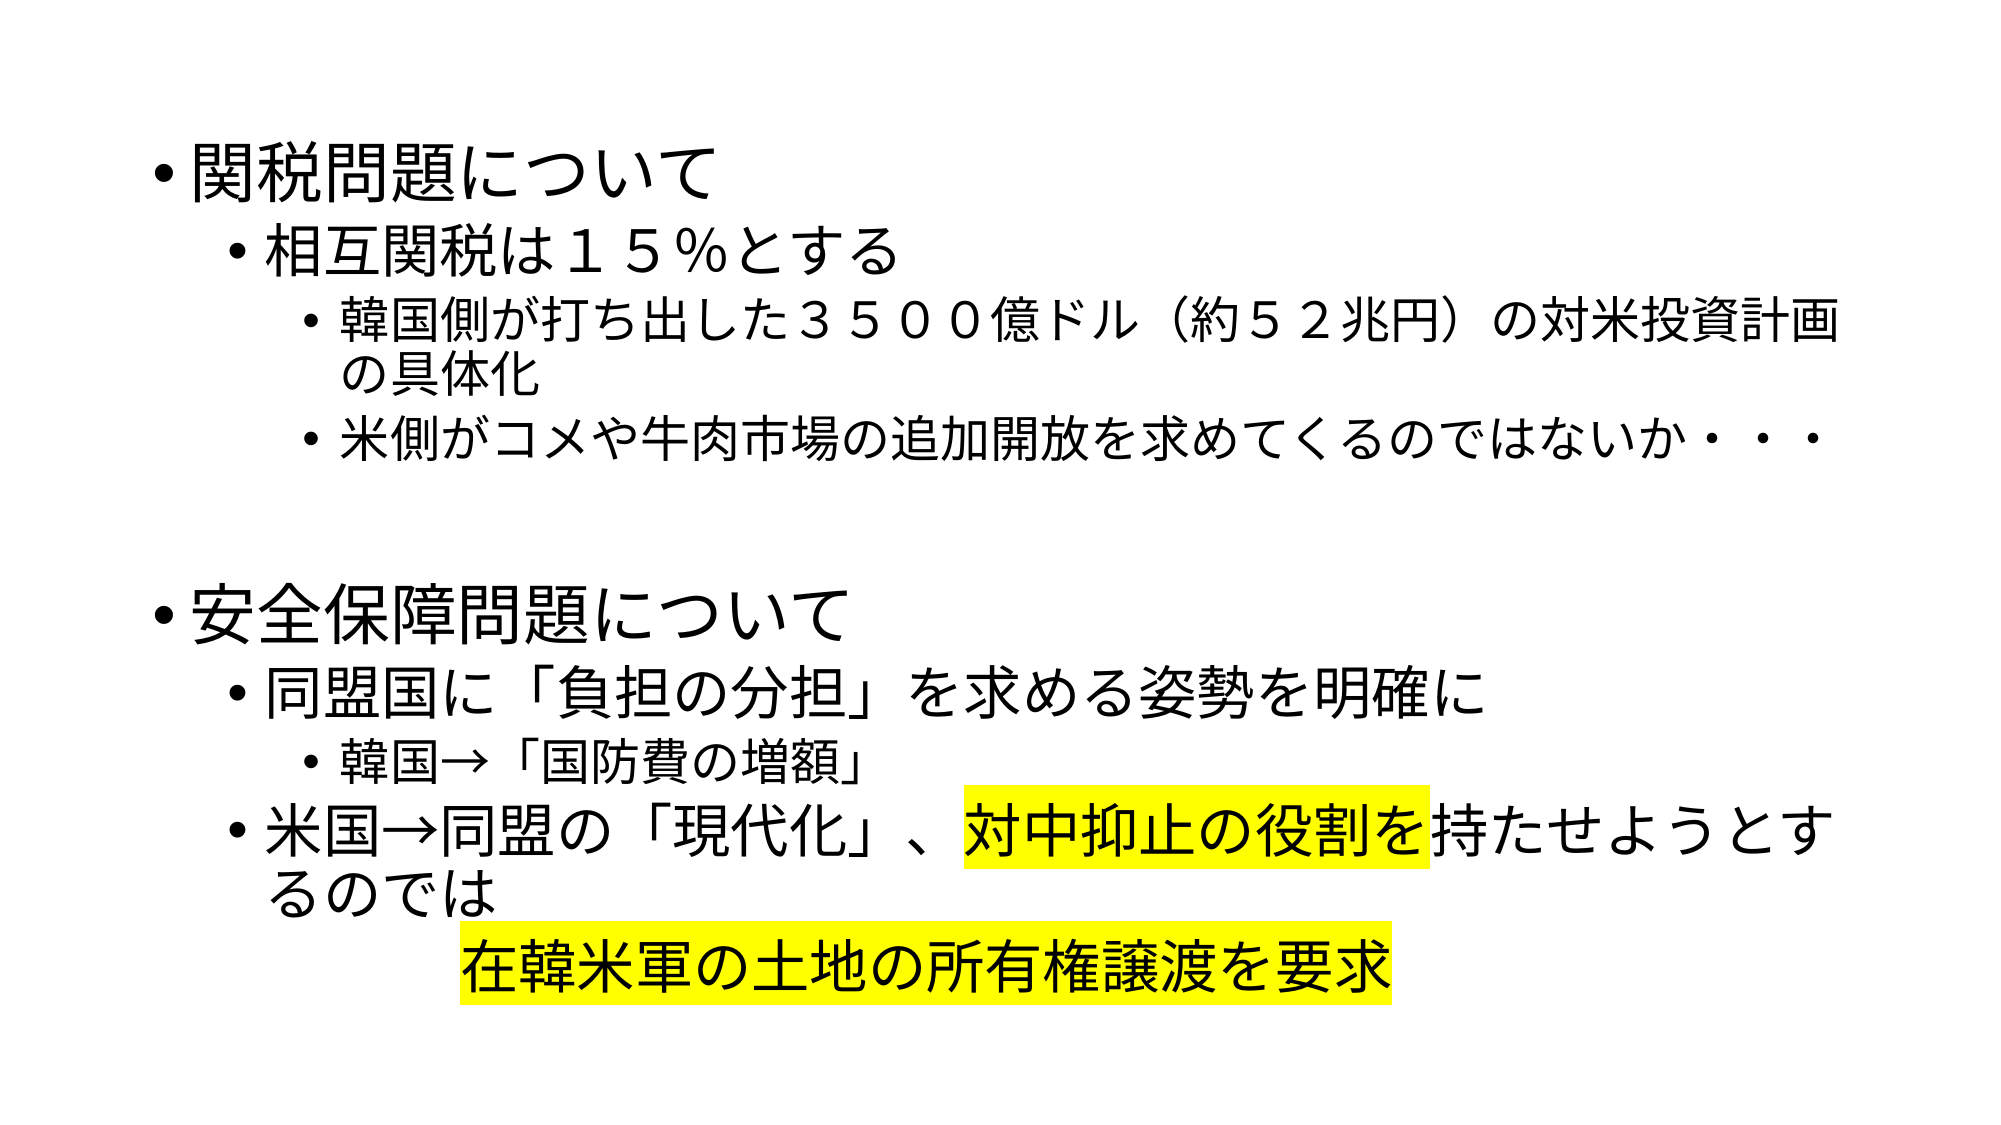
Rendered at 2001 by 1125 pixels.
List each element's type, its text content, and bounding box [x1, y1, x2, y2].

list 関税問題について 相互関税は１５％とする 韓国側が打ち出した３５００億ドル（約５２兆円）の対米投資計画の具体化 米側がコメや牛肉市場の追加開放を求めてくるのではないか・・・ 安全保障問題について 同盟国に「負担の分担」を求める姿勢を明確に 韓国→「国防費の増額」 米国→同盟の「現代化」、対中抑止の役割を持たせようとするのでは 在韓米軍の土地の所有権譲渡を要求 [137, 132, 1863, 1014]
